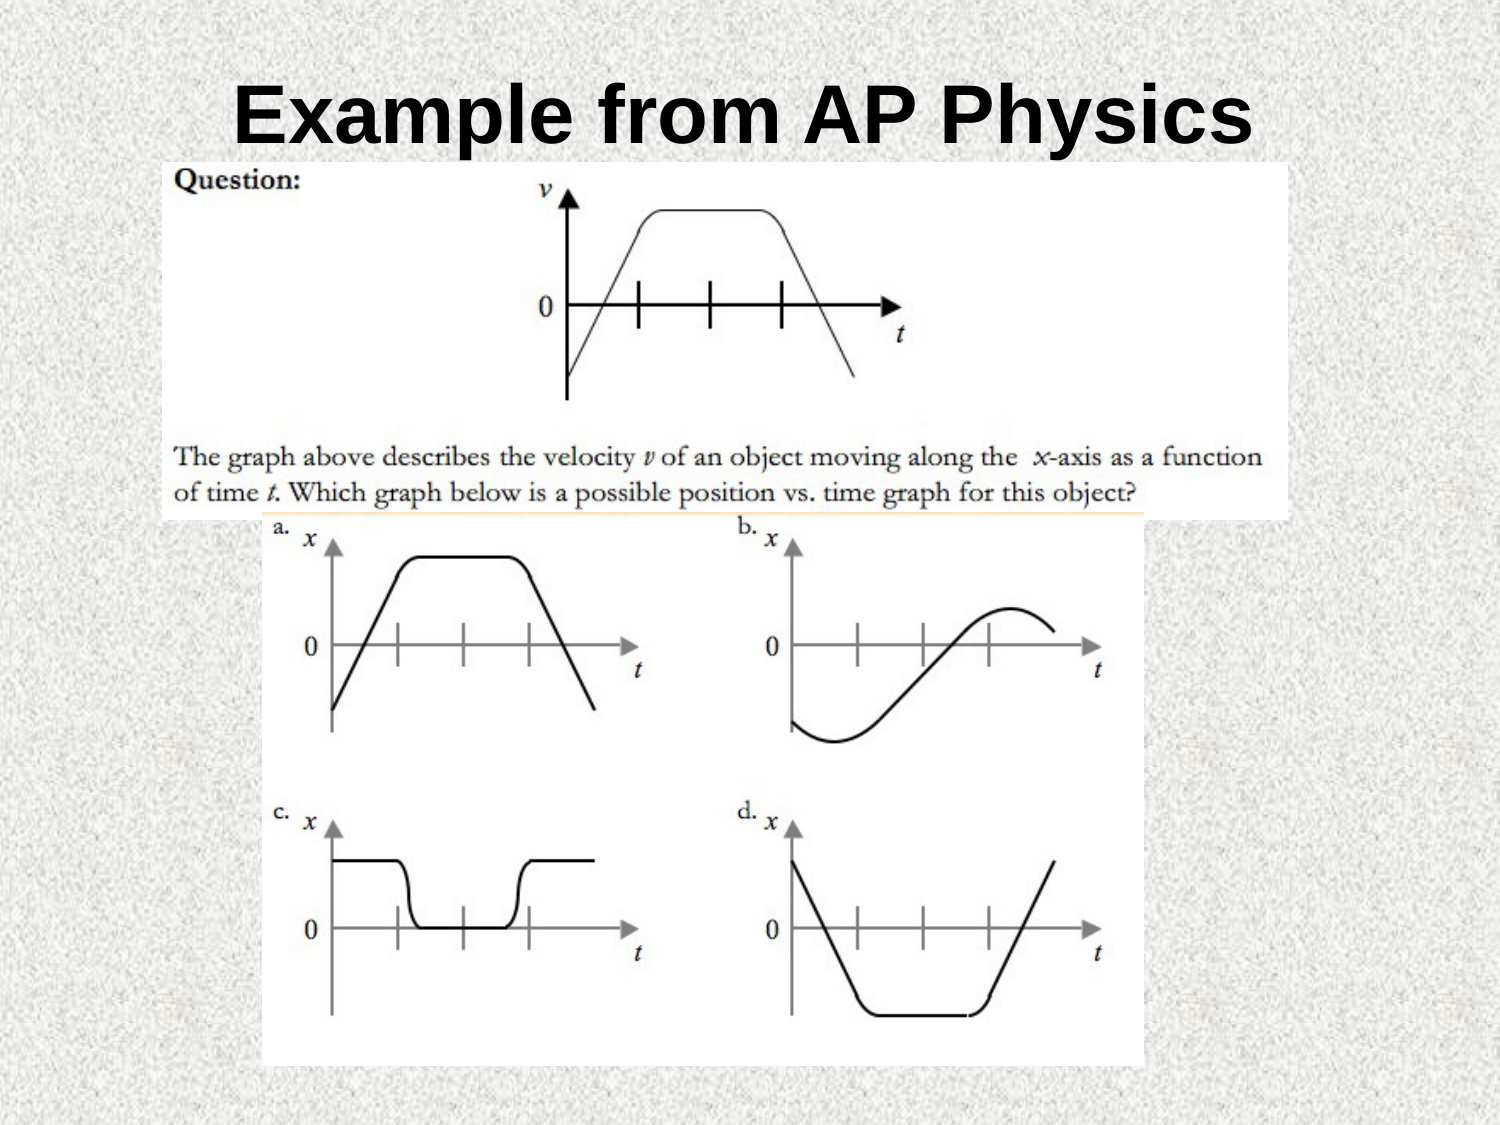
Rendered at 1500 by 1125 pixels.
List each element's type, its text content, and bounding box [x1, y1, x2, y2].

picture [0, 0, 1500, 1125]
title Example from AP Physics [24, 44, 1463, 176]
